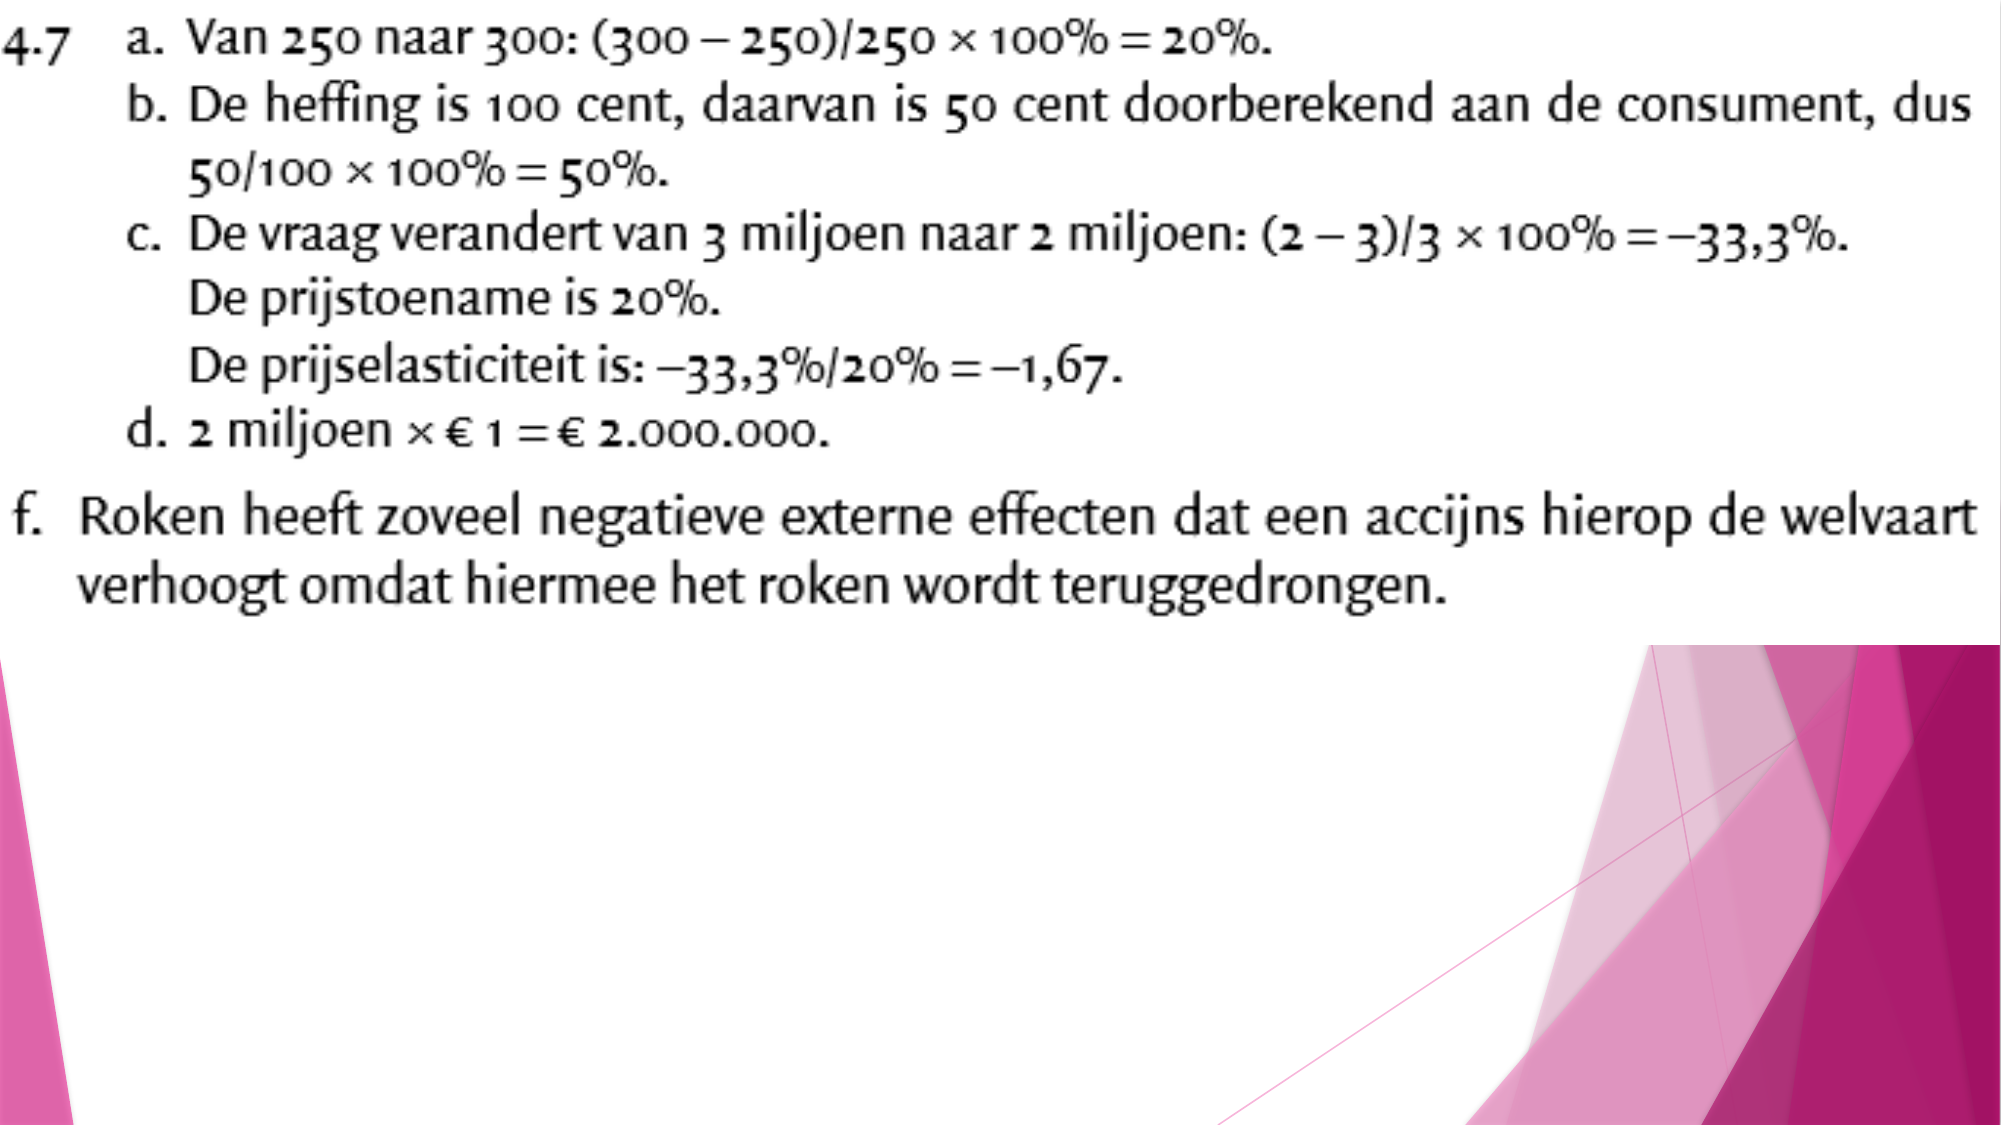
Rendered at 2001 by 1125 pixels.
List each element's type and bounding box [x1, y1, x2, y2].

picture [0, 0, 2000, 646]
